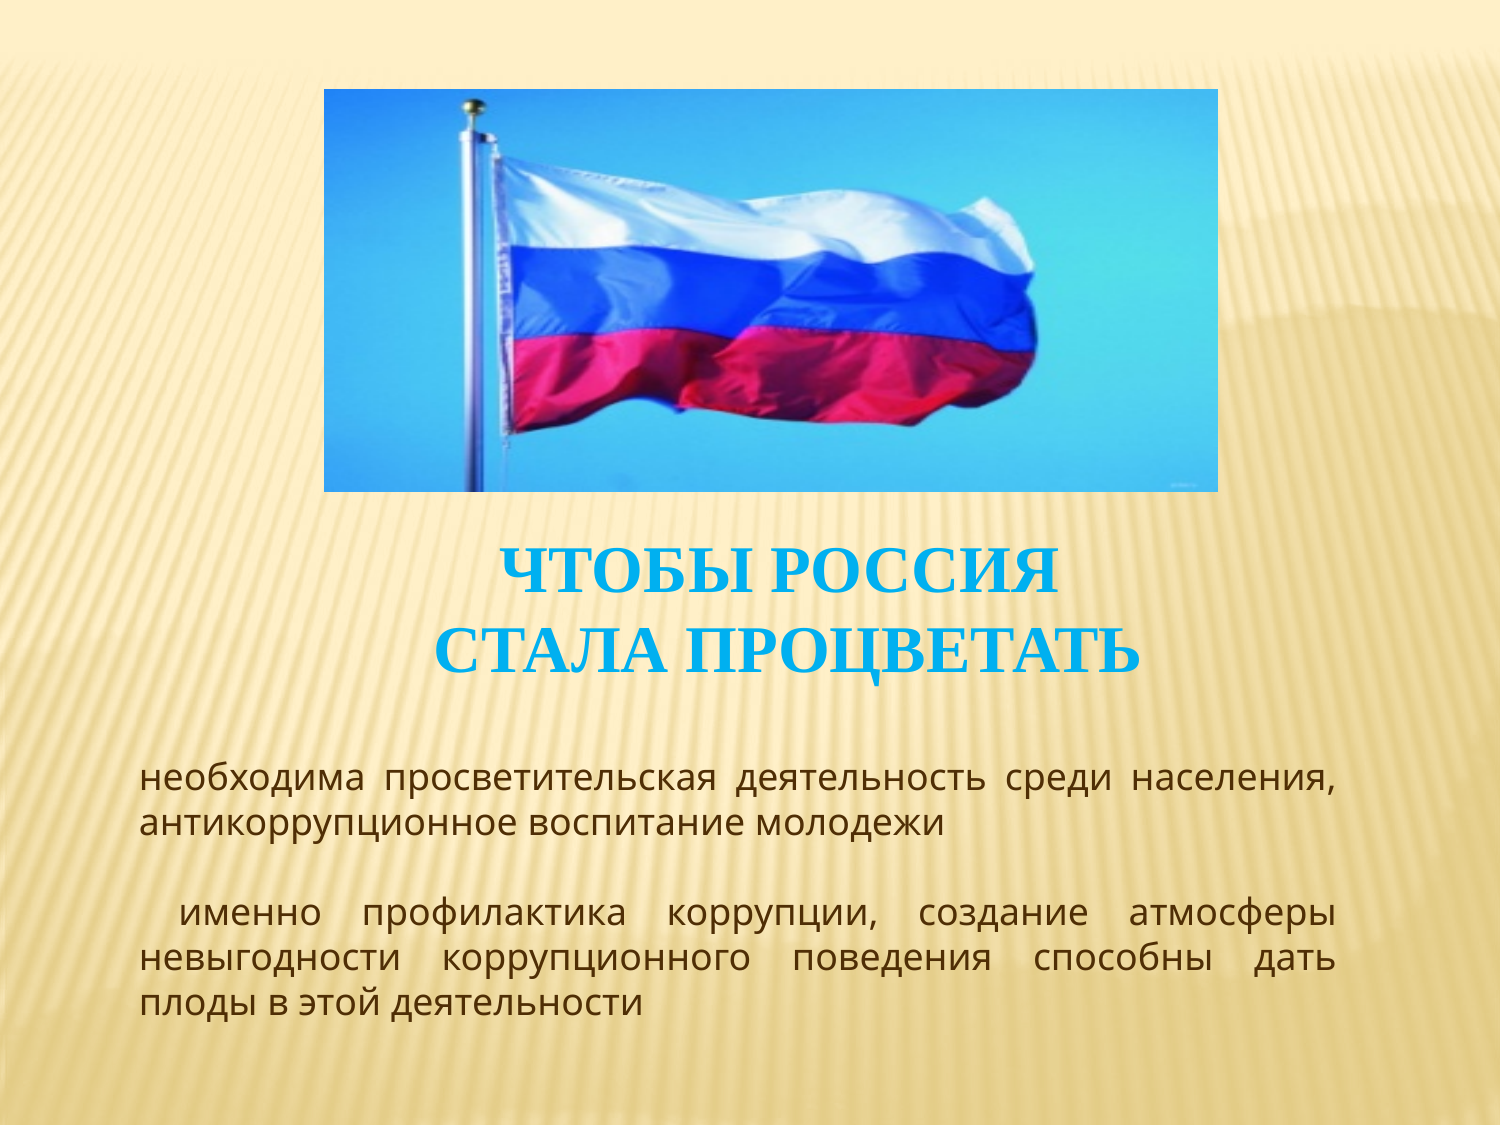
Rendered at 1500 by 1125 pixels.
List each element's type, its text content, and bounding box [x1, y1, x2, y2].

text_box необходима просветительская деятельность среди населения, антикоррупционное воспитание молодежи именно профилактика коррупции, создание атмосферы невыгодности коррупционного поведения способны дать плоды в этой деятельности [123, 385, 1353, 1030]
picture [324, 89, 1218, 492]
subtitle [100, 693, 1376, 1065]
text_box ЧТОБЫ РОССИЯ СТАЛА ПРОЦВЕТАТЬ [86, 78, 1490, 693]
